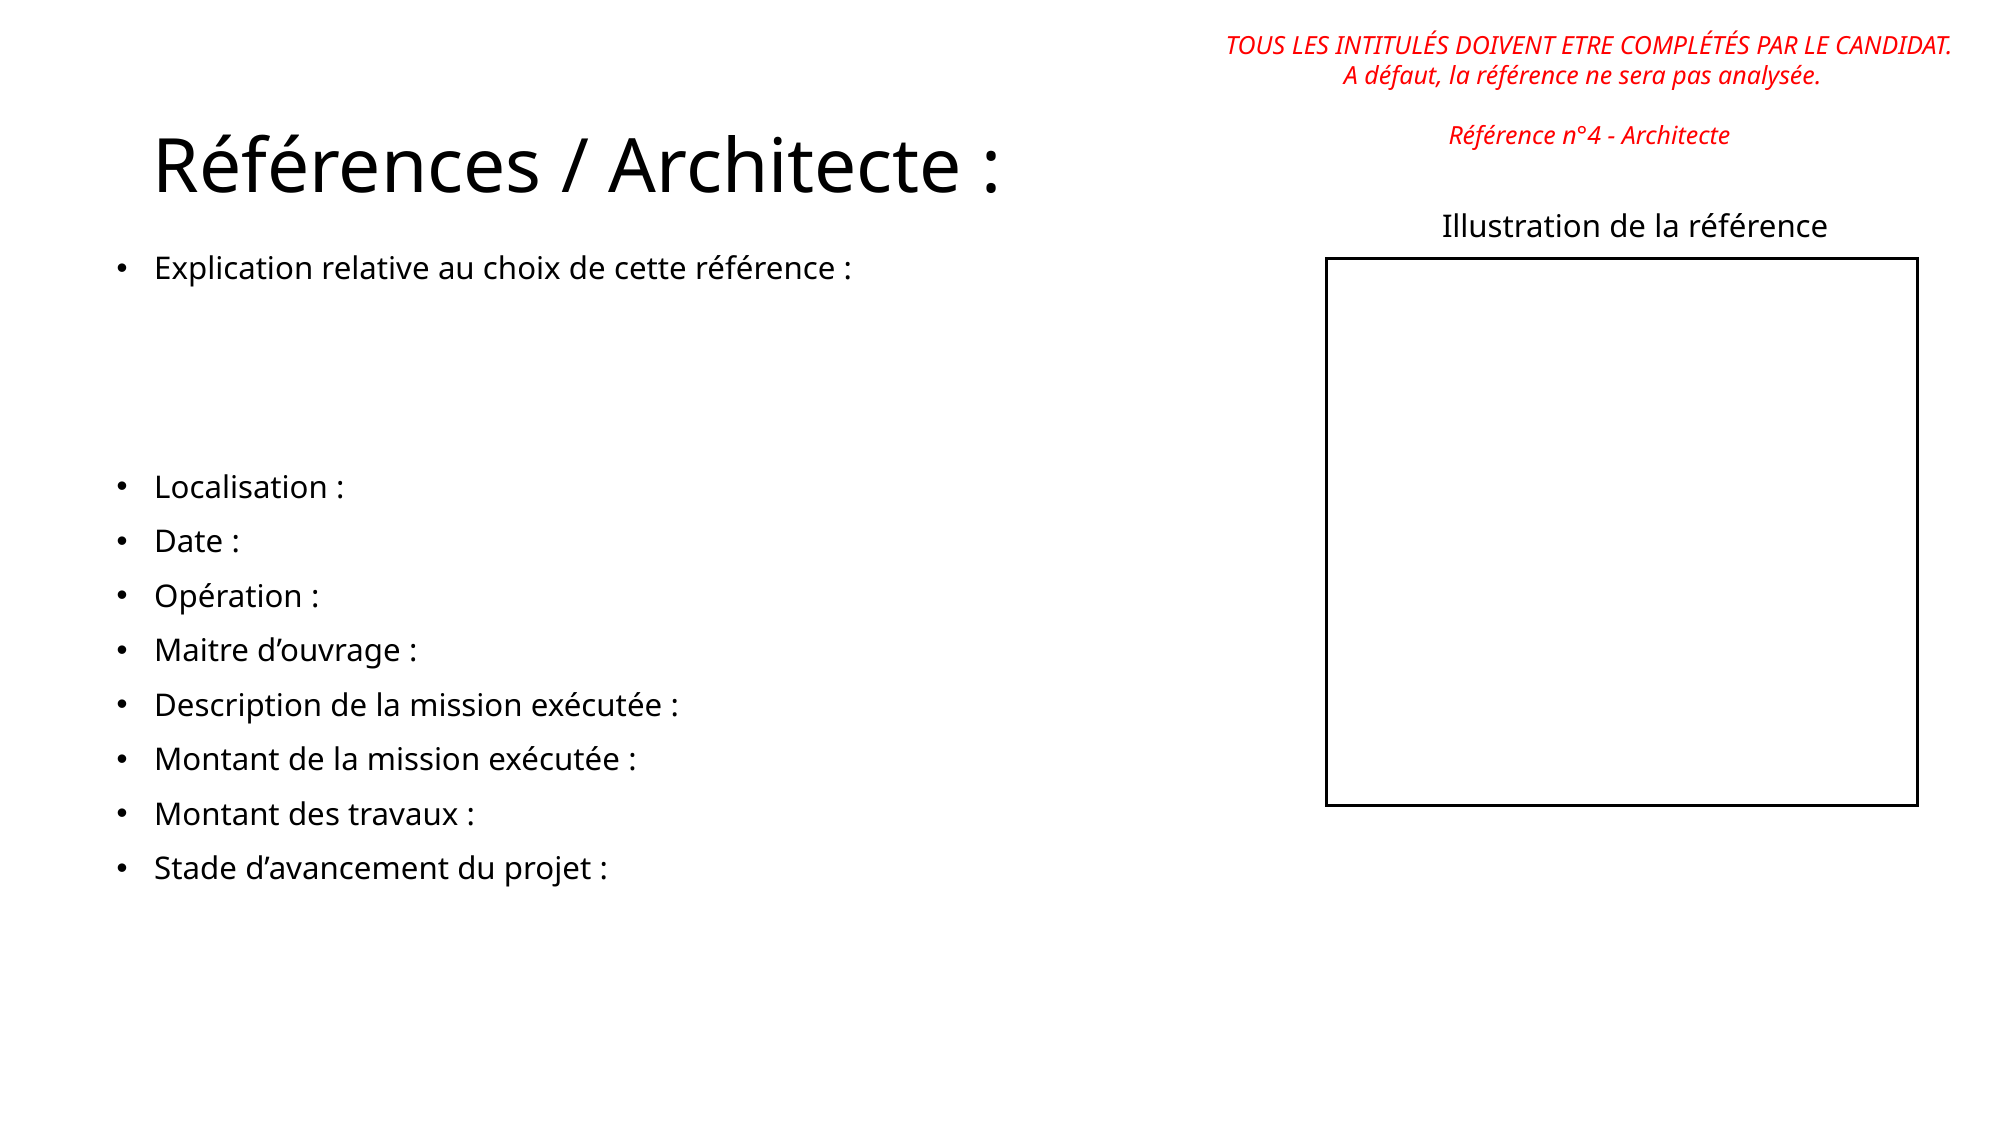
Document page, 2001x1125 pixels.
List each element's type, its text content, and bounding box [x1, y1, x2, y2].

title Références / Architecte : [137, 59, 1863, 245]
list Explication relative au choix de cette référence : Localisation : Date : Opération : Maitre d’ouvrage : Description de la mission exécutée : Montant de la mission exécutée : Montant des travaux : Stade d’avancement du projet : [101, 245, 1827, 972]
text_box Illustration de la référence [1279, 199, 1899, 252]
text_box [1325, 257, 1919, 807]
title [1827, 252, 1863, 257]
text_box TOUS LES INTITULÉS DOIVENT ETRE COMPLÉTÉS PAR LE CANDIDAT. A défaut, la référence ne sera pas analysée. Référence n°4 - Architecte [1206, 21, 1974, 157]
